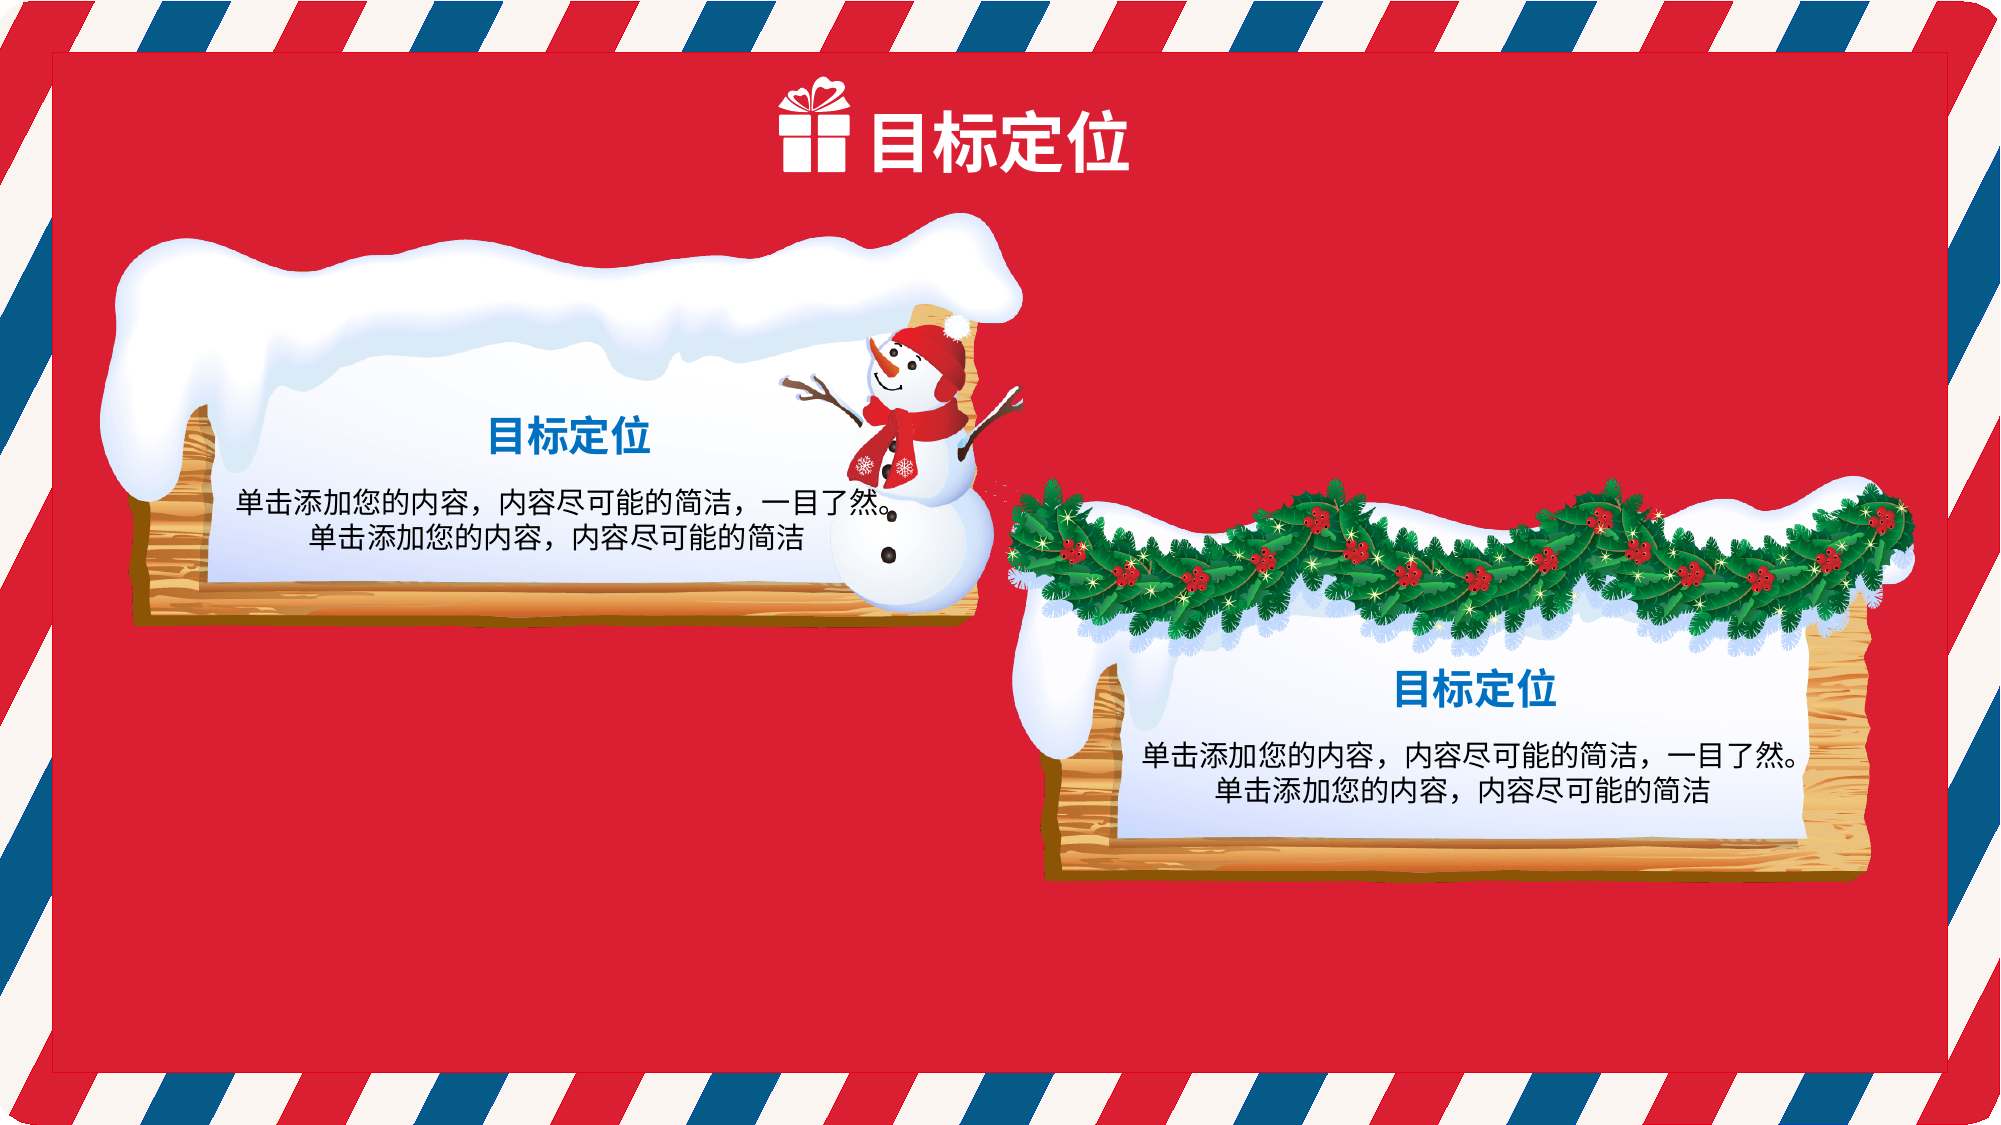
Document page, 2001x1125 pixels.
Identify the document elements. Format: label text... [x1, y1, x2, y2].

text_box [778, 76, 851, 113]
text_box [779, 114, 811, 136]
text_box 目标定位 [850, 93, 1551, 188]
text_box [817, 137, 846, 173]
text_box [817, 114, 850, 136]
text_box [783, 137, 811, 173]
picture [100, 213, 1916, 883]
